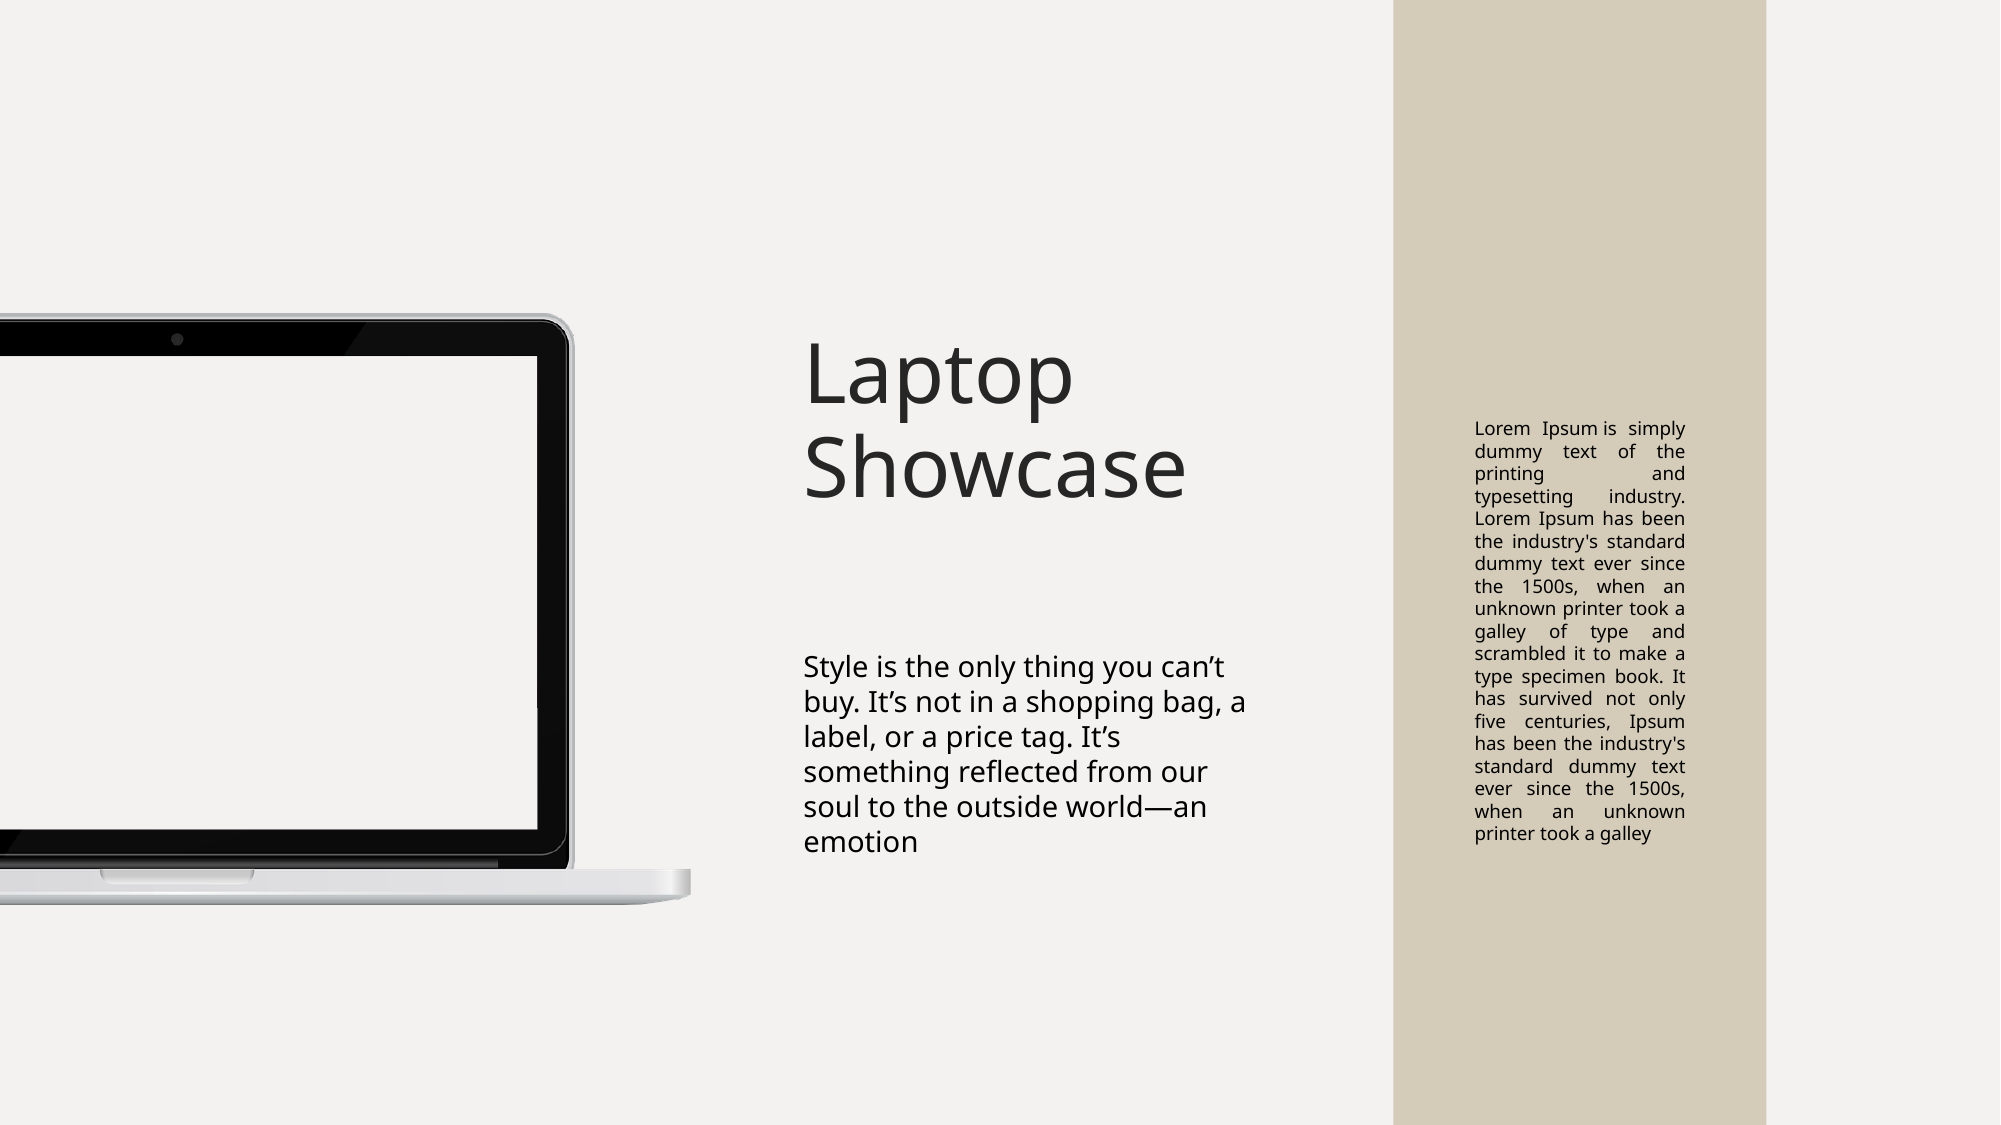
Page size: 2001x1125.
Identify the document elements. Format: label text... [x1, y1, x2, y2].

text_box Laptop [788, 312, 1508, 406]
text_box Showcase [788, 406, 1508, 522]
text_box Style is the only thing you can’t buy. It’s not in a shopping bag, a label, or a price tag. It’s something reflected from our soul to the outside world—an emotion [788, 641, 1267, 866]
picture [0, 313, 691, 905]
text_box [1392, 0, 1767, 1125]
text_box Lorem Ipsum is simply dummy text of the printing and typesetting industry. Lorem Ipsum has been the industry's standard dummy text ever since the 1500s, when an unknown printer took a galley of type and scrambled it to make a type specimen book. It has survived not only five centuries, Ipsum has been the industry's standard dummy text ever since the 1500s, when an unknown printer took a galley [1459, 409, 1700, 852]
